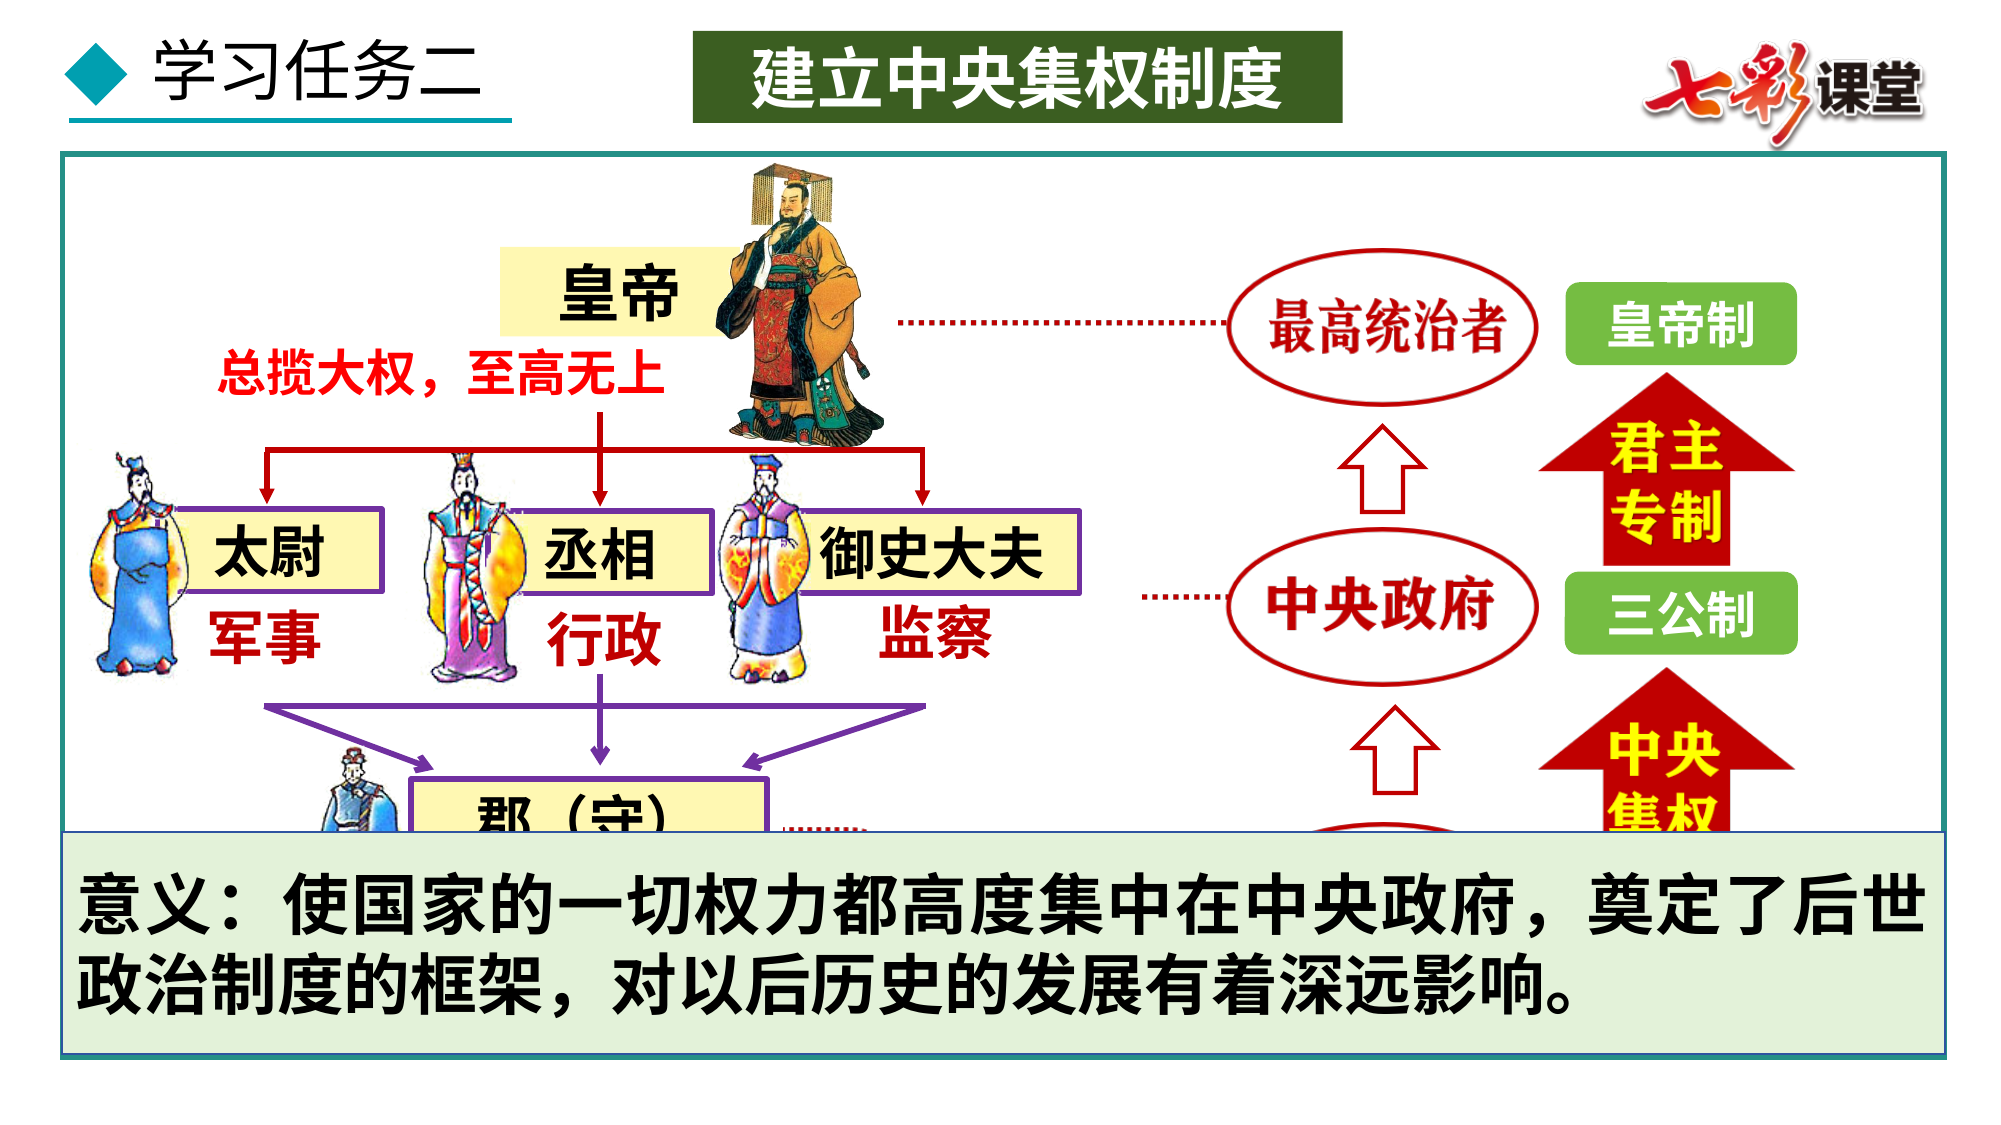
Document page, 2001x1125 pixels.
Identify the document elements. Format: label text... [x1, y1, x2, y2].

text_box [72, 401, 1083, 711]
text_box 三公制 [1564, 571, 1798, 655]
text_box 建立中央集权制度 [692, 30, 1344, 124]
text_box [292, 732, 768, 921]
text_box [1339, 424, 1426, 513]
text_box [263, 673, 927, 770]
text_box [1351, 705, 1439, 794]
picture [1638, 35, 1932, 151]
text_box 意义：使国家的一切权力都高度集中在中央政府，奠定了后世政治制度的框架，对以后历史的发展有着深远影响。 [61, 831, 1946, 1055]
picture [782, 821, 1535, 998]
text_box 皇帝制 [1565, 282, 1798, 366]
picture [897, 247, 1797, 869]
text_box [381, 862, 778, 1027]
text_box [264, 411, 926, 508]
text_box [200, 160, 885, 451]
